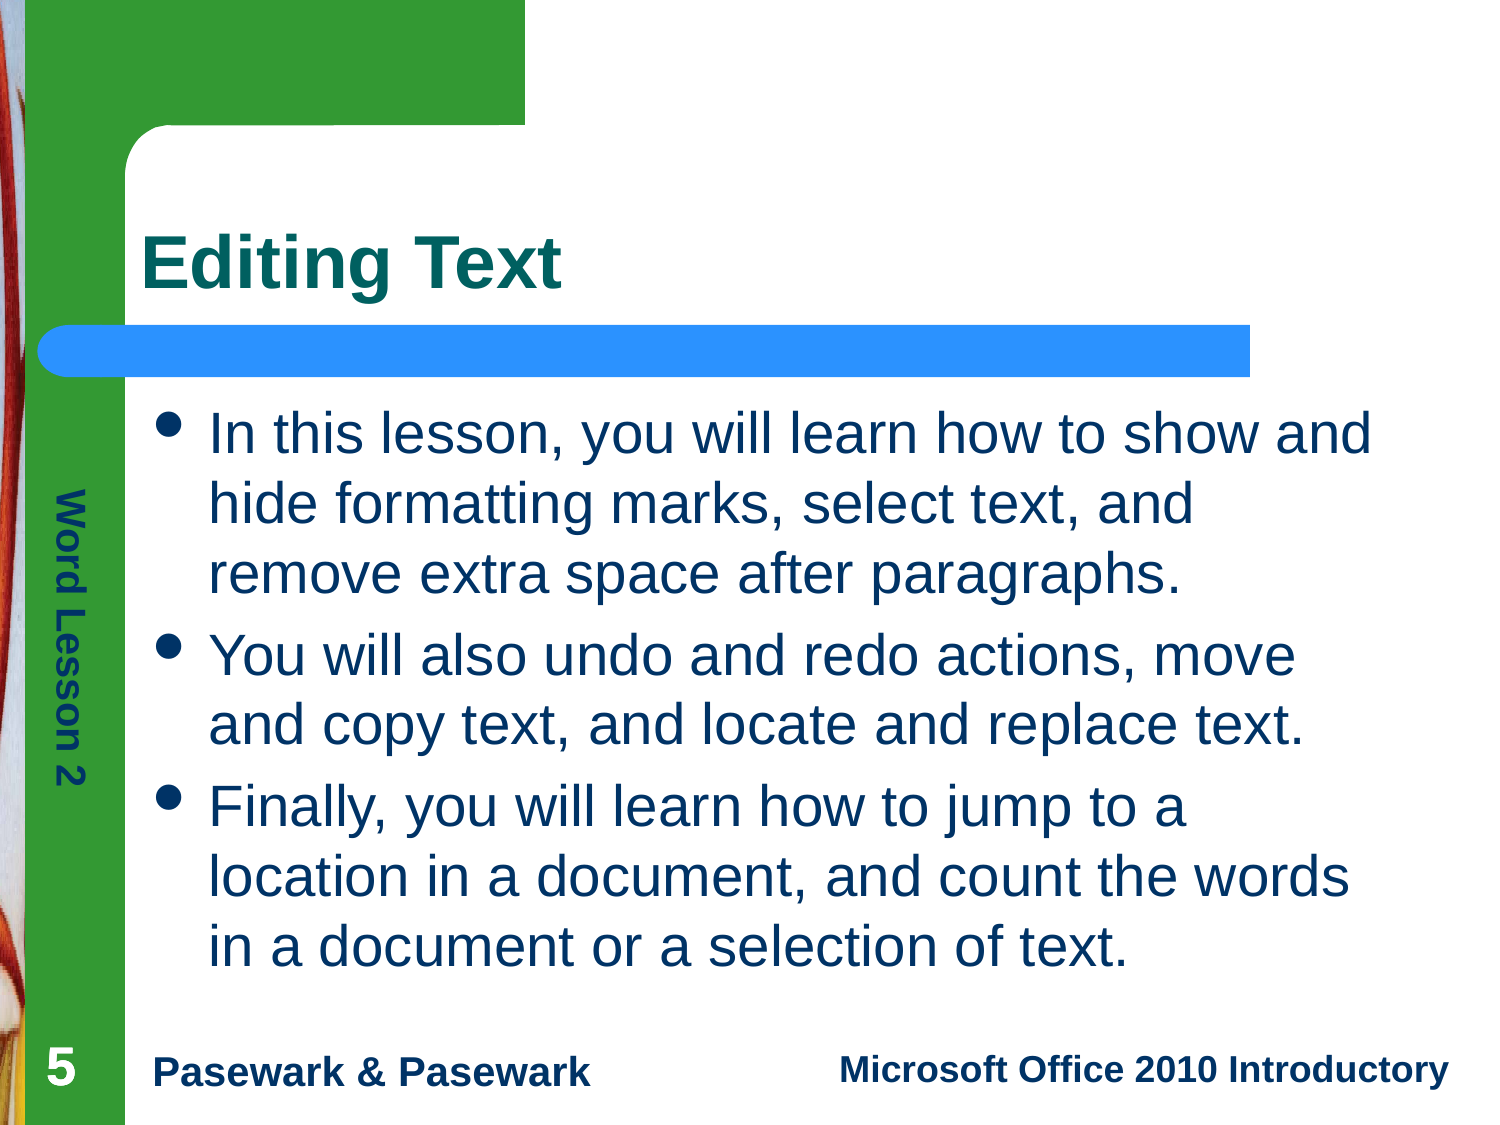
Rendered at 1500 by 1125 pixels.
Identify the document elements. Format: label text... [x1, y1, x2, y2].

picture [0, 0, 25, 1125]
text_box 5 [13, 1023, 111, 1105]
title Editing Text [124, 124, 1500, 313]
list In this lesson, you will learn how to show and hide formatting marks, select text, and remove extra space after paragraphs. You will also undo and redo actions, move and copy text, and locate and replace text. Finally, you will learn how to jump to a location in a document, and count the words in a document or a selection of text. [137, 387, 1400, 1038]
